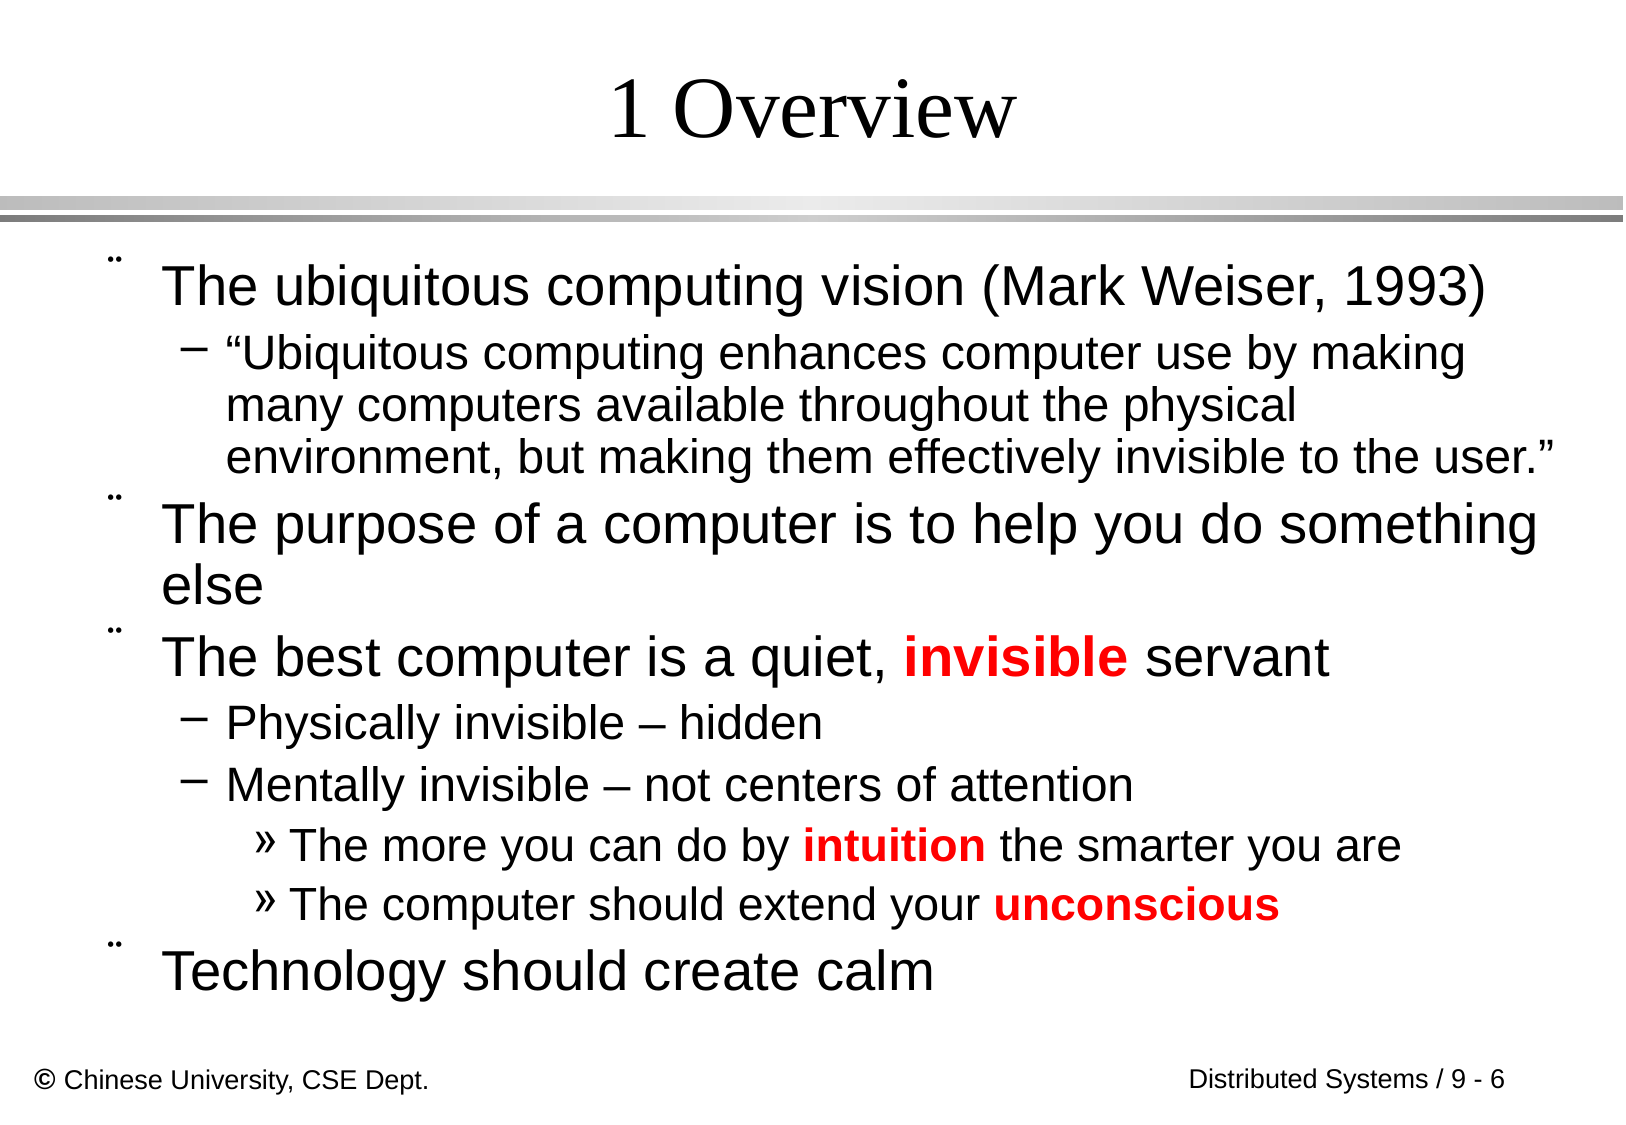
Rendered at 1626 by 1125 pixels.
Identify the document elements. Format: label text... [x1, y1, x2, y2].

title 1 Overview [49, 62, 1576, 163]
list The ubiquitous computing vision (Mark Weiser, 1993) “Ubiquitous computing enhances computer use by making many computers available throughout the physical environment, but making them effectively invisible to the user.” The purpose of a computer is to help you do something else The best computer is a quiet, invisible servant Physically invisible – hidden Mentally invisible – not centers of attention The more you can do by intuition the smarter you are The computer should extend your unconscious Technology should create calm [92, 249, 1576, 1038]
